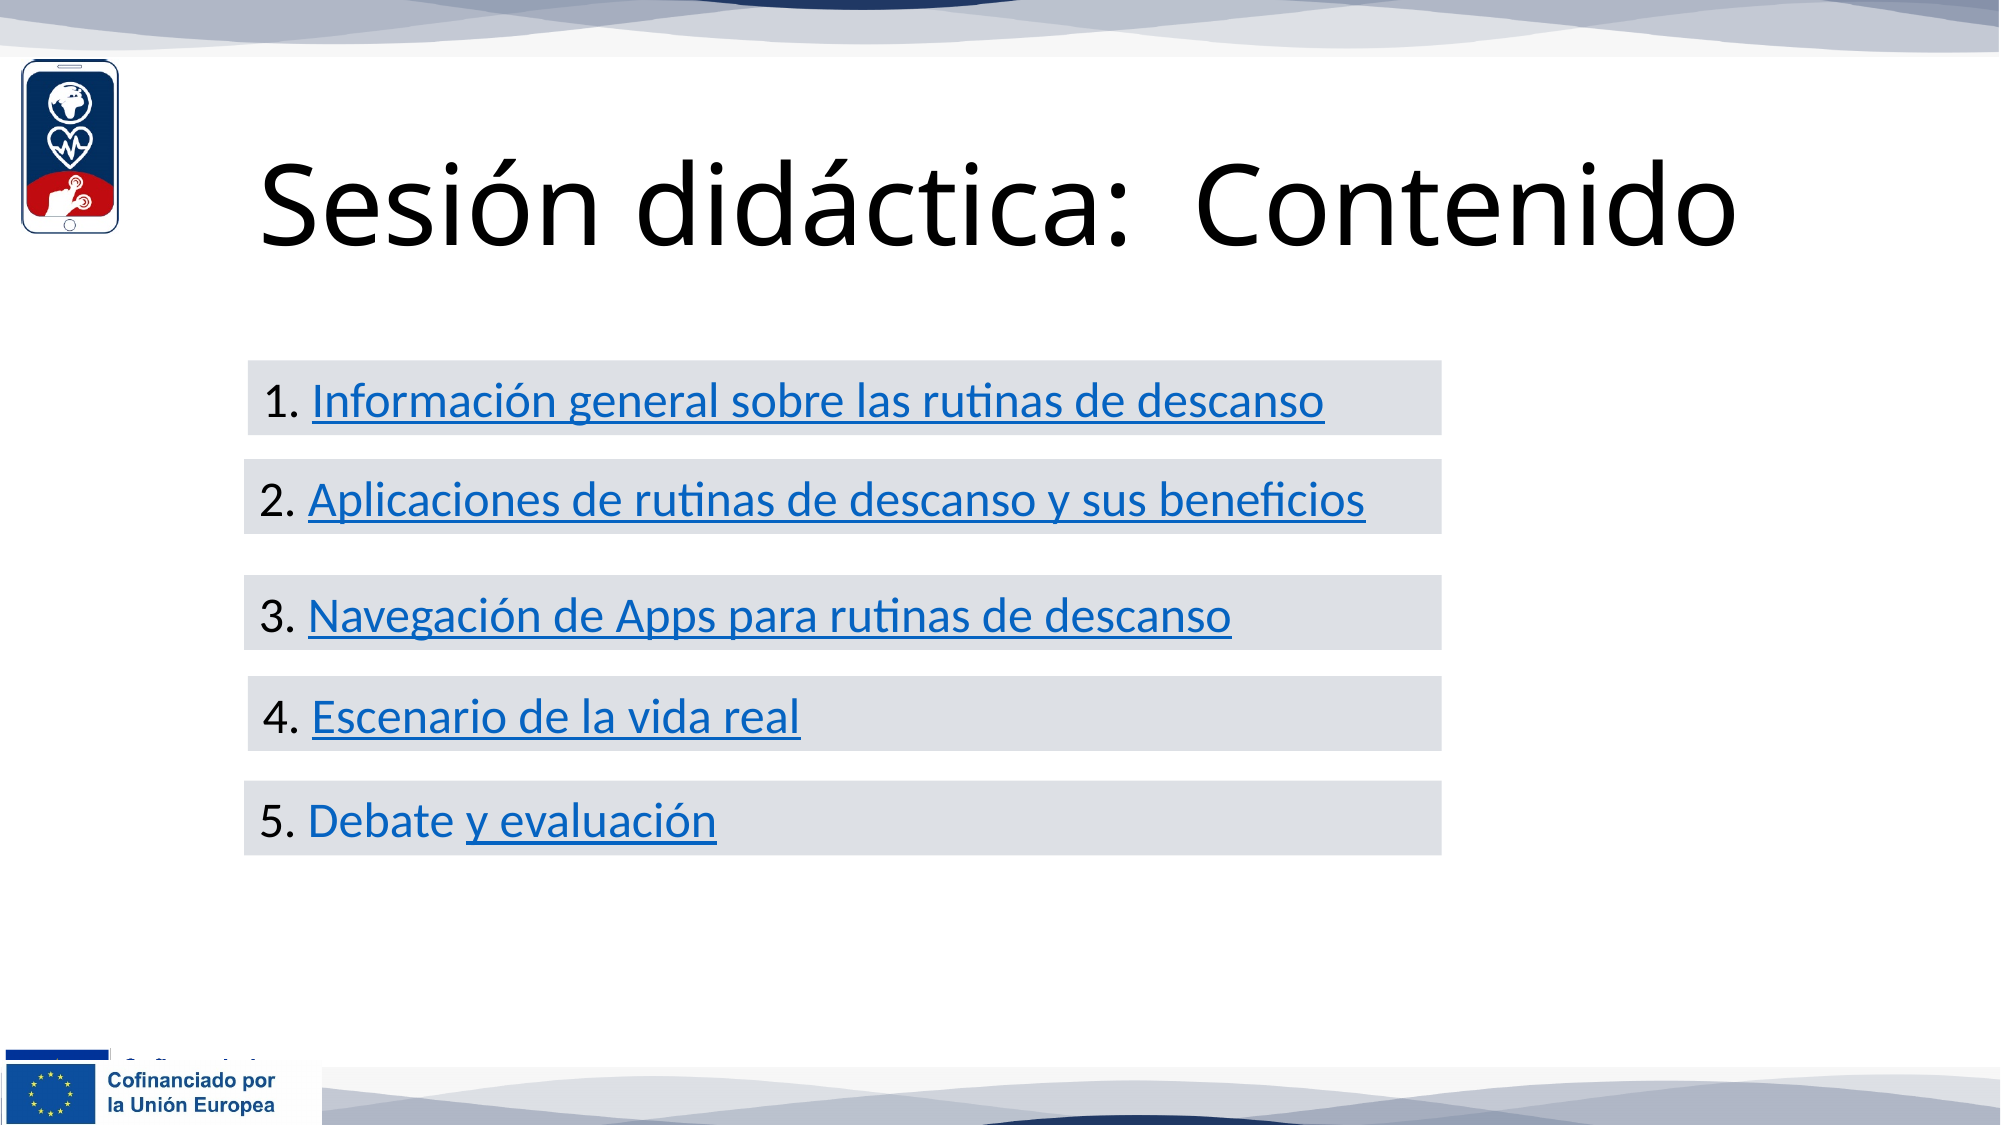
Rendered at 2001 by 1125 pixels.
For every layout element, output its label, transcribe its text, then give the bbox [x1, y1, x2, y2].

text_box 3. Navegación de Apps para rutinas de descanso [244, 575, 1442, 650]
picture [0, 0, 1999, 57]
text_box 4. Escenario de la vida real [247, 676, 1442, 751]
picture [21, 59, 119, 234]
text_box 2. Aplicaciones de rutinas de descanso y sus beneficios [244, 459, 1442, 534]
title Sesión didáctica: Contenido [137, 59, 1863, 278]
picture [0, 1044, 2001, 1125]
text_box 1. Información general sobre las rutinas de descanso [247, 360, 1442, 436]
text_box 5. Debate y evaluación [244, 780, 1442, 856]
